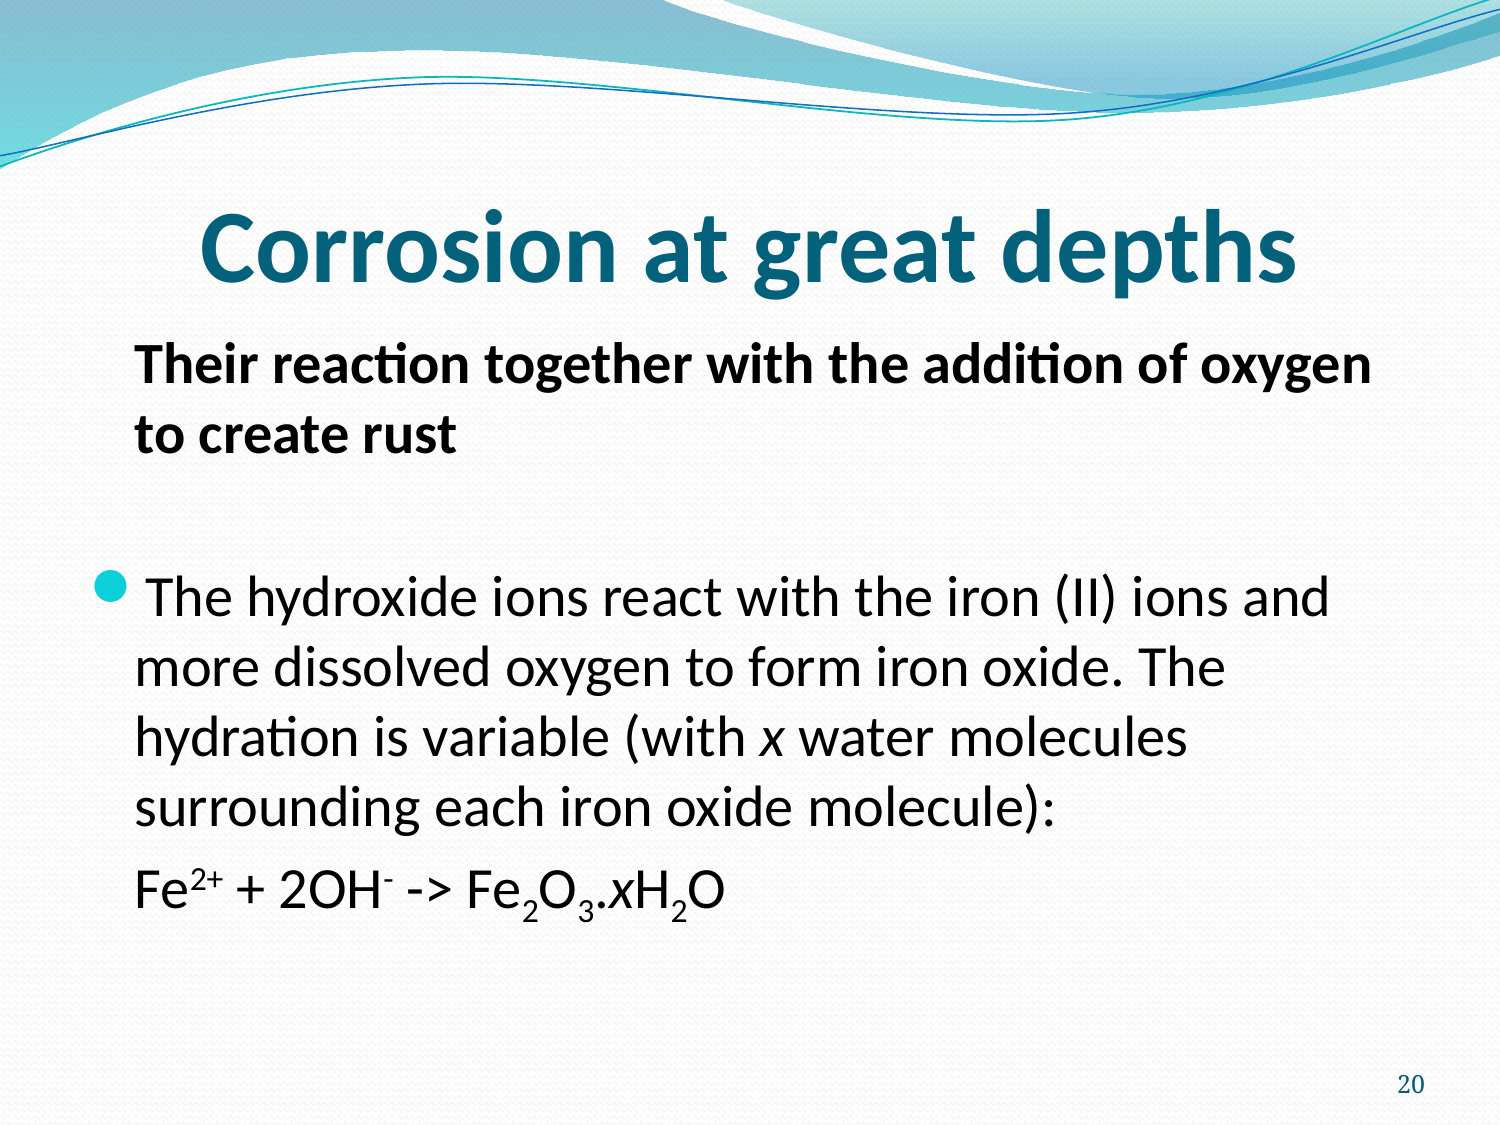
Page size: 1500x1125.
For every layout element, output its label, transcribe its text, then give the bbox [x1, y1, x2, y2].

slide_number 20 [1299, 1042, 1425, 1103]
title Corrosion at great depths [75, 115, 1425, 303]
list Their reaction together with the addition of oxygen to create rust The hydroxide ions react with the iron (II) ions and more dissolved oxygen to form iron oxide. The hydration is variable (with x water molecules surrounding each iron oxide molecule): Fe2+ + 2OH- -> Fe2O3.xH2O [75, 317, 1425, 1038]
